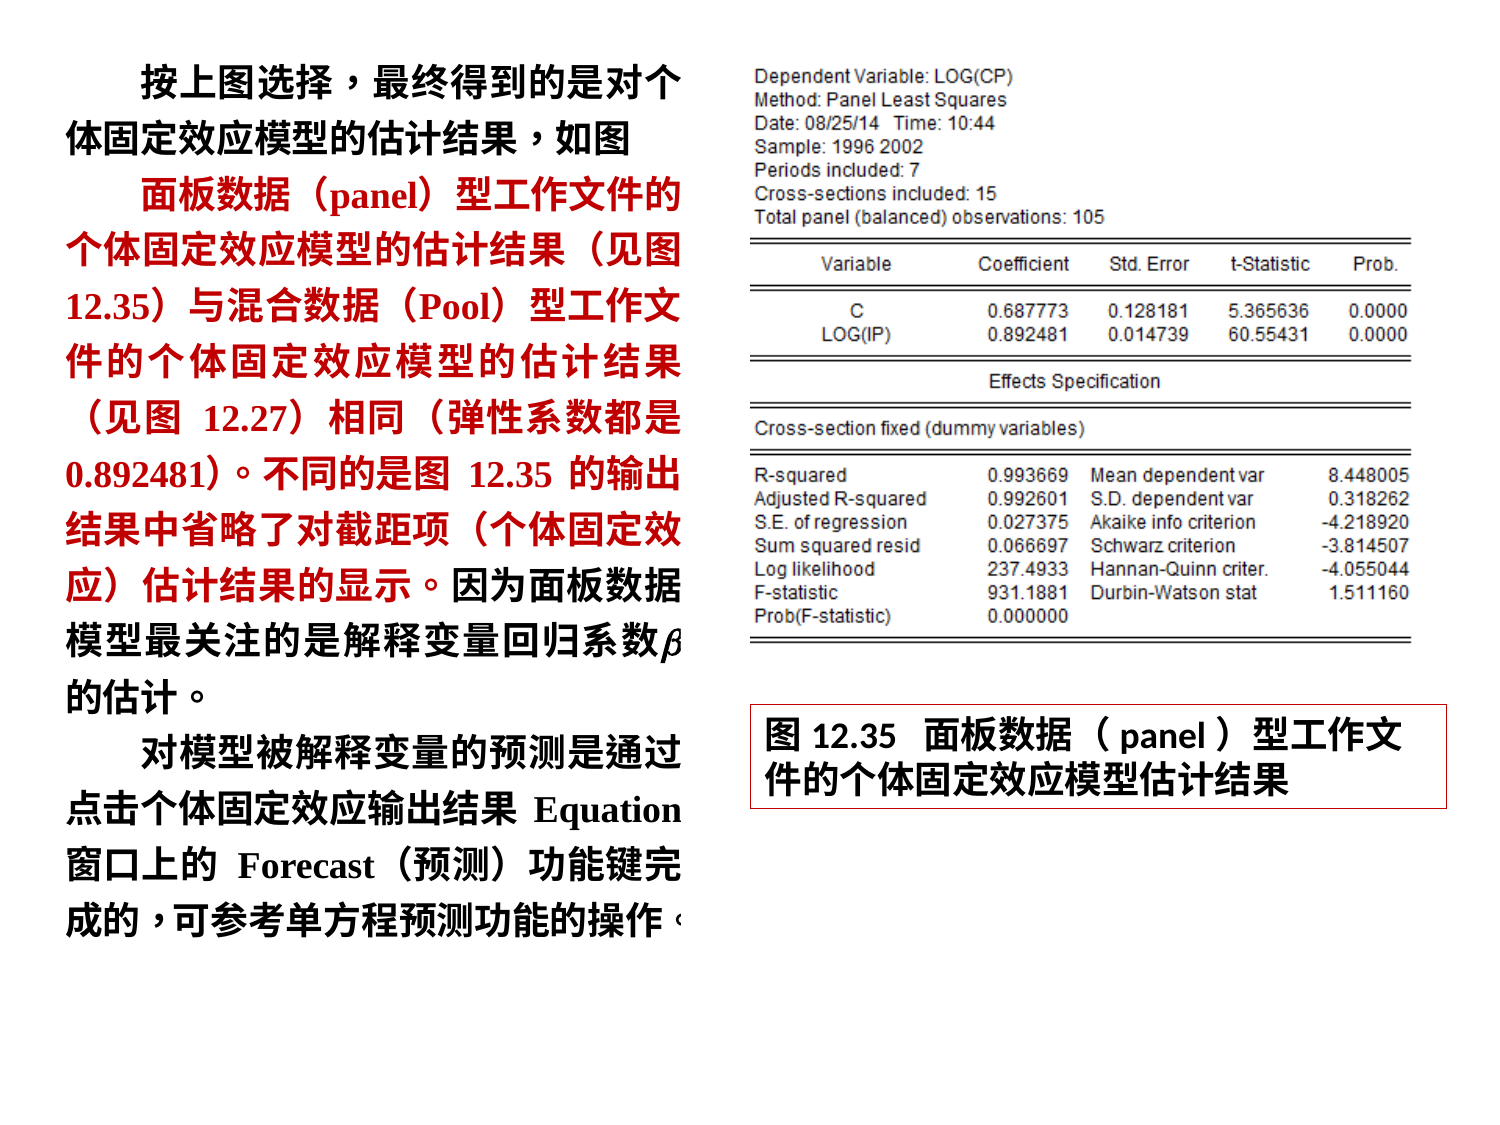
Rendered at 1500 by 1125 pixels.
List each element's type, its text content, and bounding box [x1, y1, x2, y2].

text_box 图12.35 面板数据（panel）型工作文件的个体固定效应模型估计结果 [750, 704, 1447, 809]
picture [749, 66, 1416, 648]
picture [64, 54, 681, 949]
